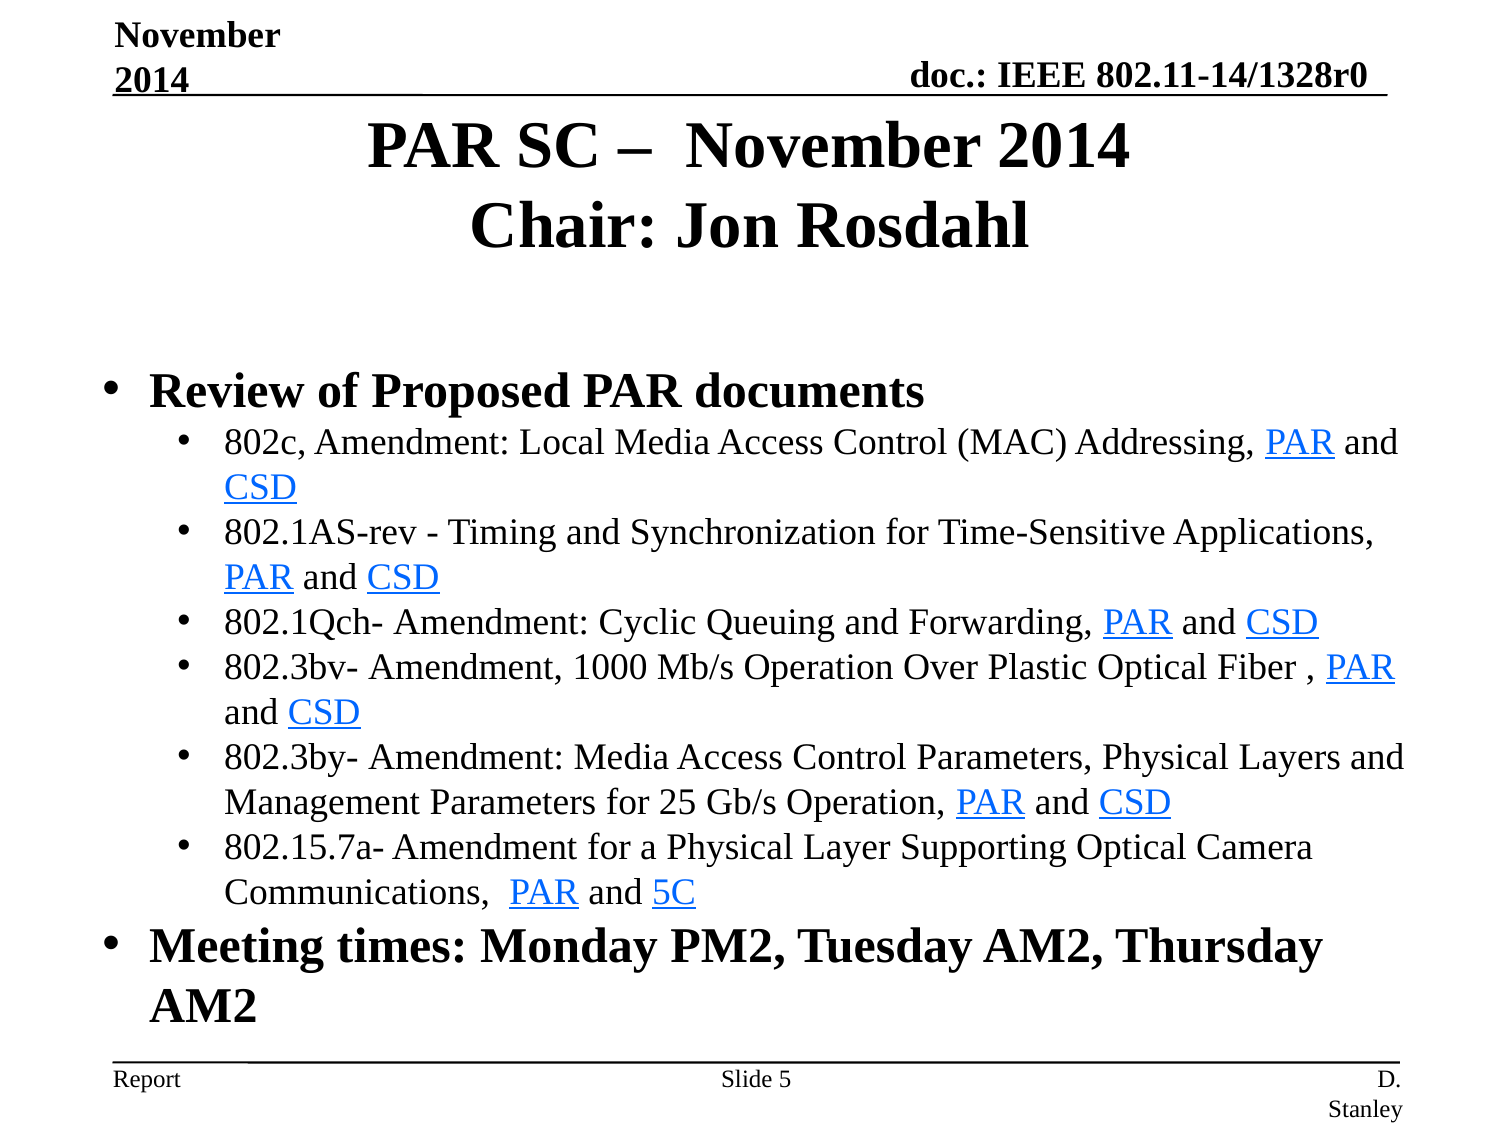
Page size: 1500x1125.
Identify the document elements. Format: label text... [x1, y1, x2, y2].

title PAR SC – November 2014 Chair: Jon Rosdahl [112, 125, 1388, 238]
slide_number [114, 54, 309, 100]
text_box Review of Proposed PAR documents 802c, Amendment: Local Media Access Control (MAC) Addressing, PAR and CSD 802.1AS-rev - Timing and Synchronization for Time-Sensitive Applications, PAR and CSD 802.1Qch- Amendment: Cyclic Queuing and Forwarding, PAR and CSD 802.3bv- Amendment, 1000 Mb/s Operation Over Plastic Optical Fiber , PAR and CSD 802.3by- Amendment: Media Access Control Parameters, Physical Layers and Management Parameters for 25 Gb/s Operation, PAR and CSD 802.15.7a- Amendment for a Physical Layer Supporting Optical Camera Communications, PAR and 5C Meeting times: Monday PM2, Tuesday AM2, Thursday AM2 [87, 349, 1450, 1125]
